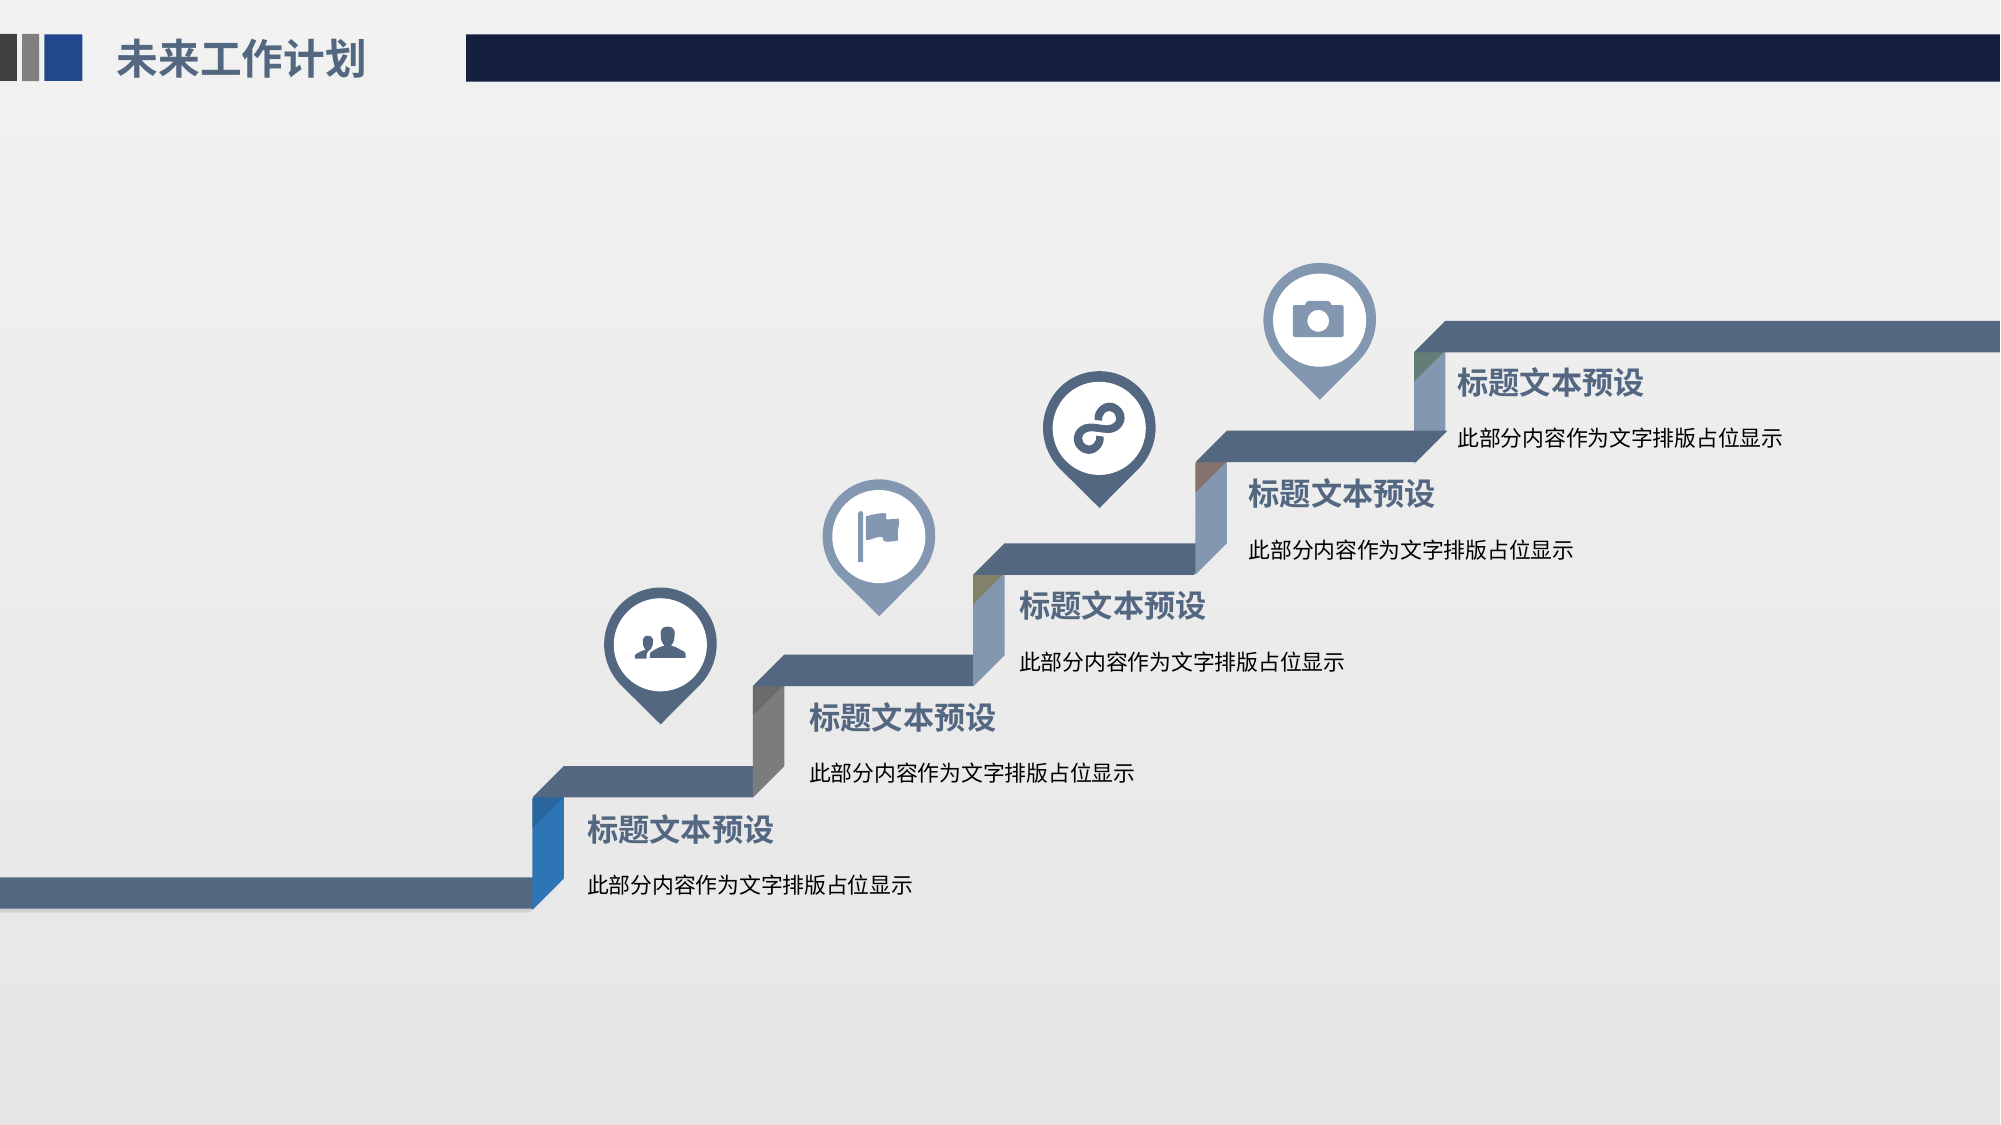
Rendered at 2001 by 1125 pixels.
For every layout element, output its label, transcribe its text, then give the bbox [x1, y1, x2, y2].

text_box [467, 33, 2000, 83]
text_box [0, 33, 83, 82]
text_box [0, 262, 2000, 922]
text_box 未来工作计划 [82, 25, 467, 90]
